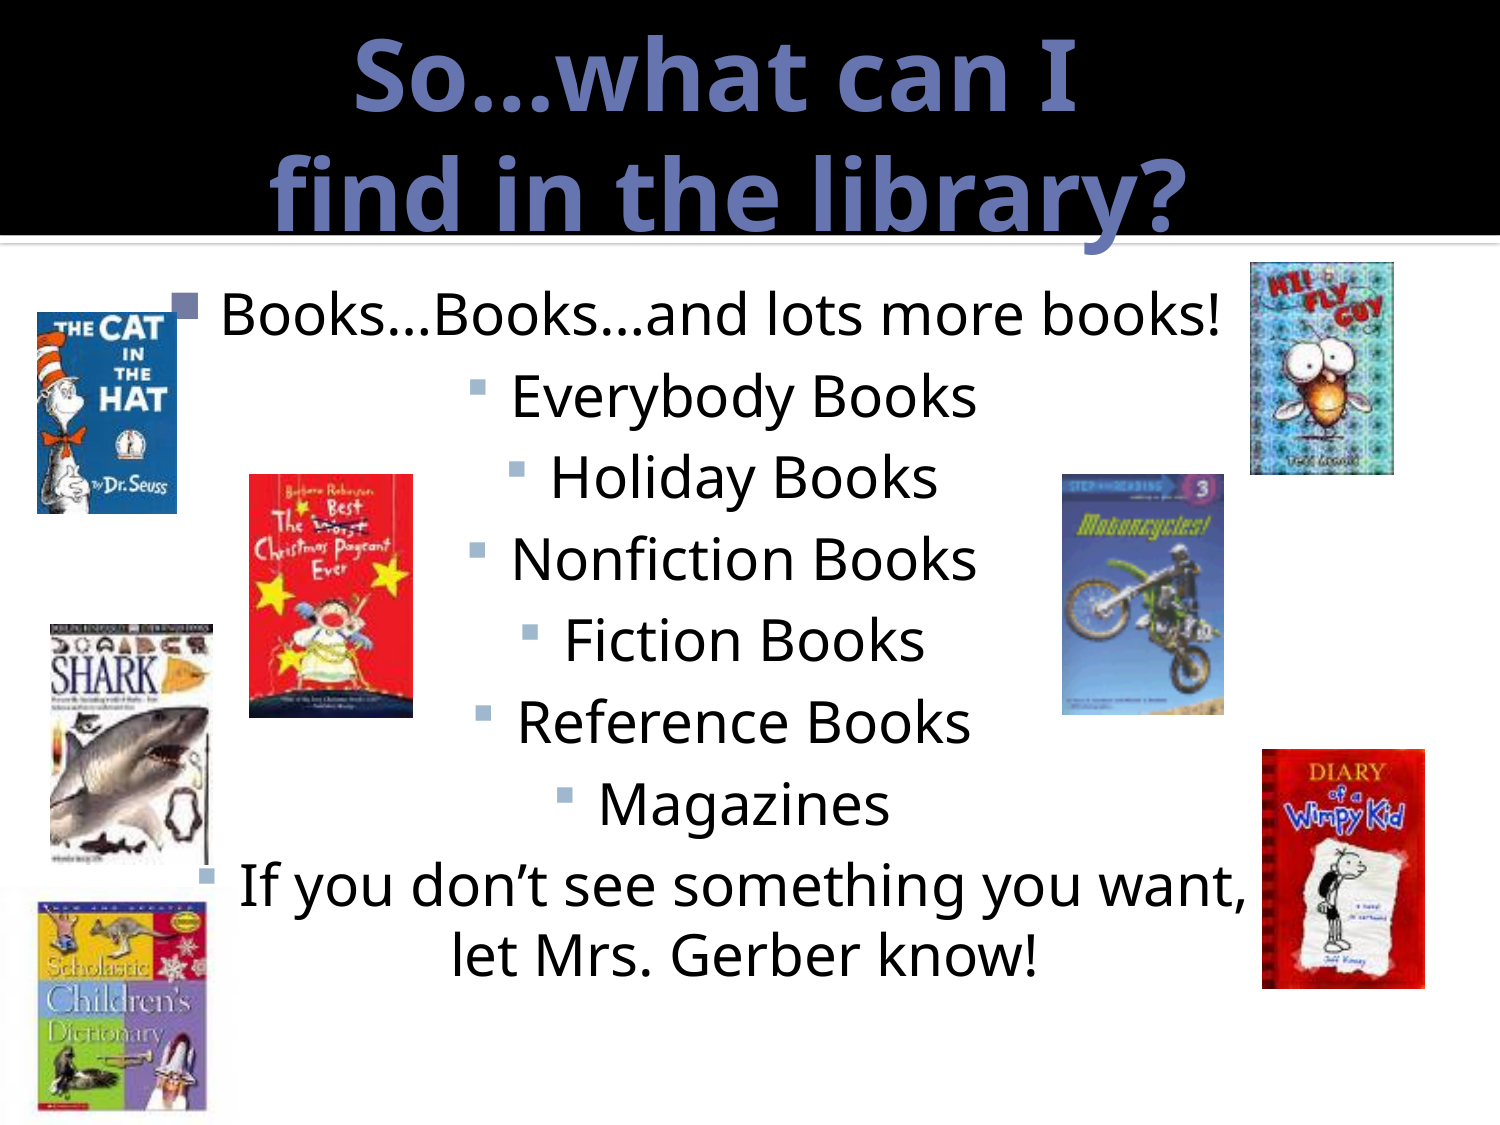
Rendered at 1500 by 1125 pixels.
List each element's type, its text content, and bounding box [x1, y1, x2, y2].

picture [49, 624, 213, 865]
picture [1249, 262, 1394, 475]
title So…what can I find in the library? [112, 37, 1338, 225]
picture [249, 474, 413, 718]
picture [1262, 749, 1425, 989]
picture [0, 887, 238, 1125]
picture [1062, 474, 1224, 716]
list Books…Books…and lots more books! Everybody Books Holiday Books Nonfiction Books Fiction Books Reference Books Magazines If you don’t see something you want, let Mrs. Gerber know! [75, 262, 1300, 1062]
picture [37, 312, 177, 515]
